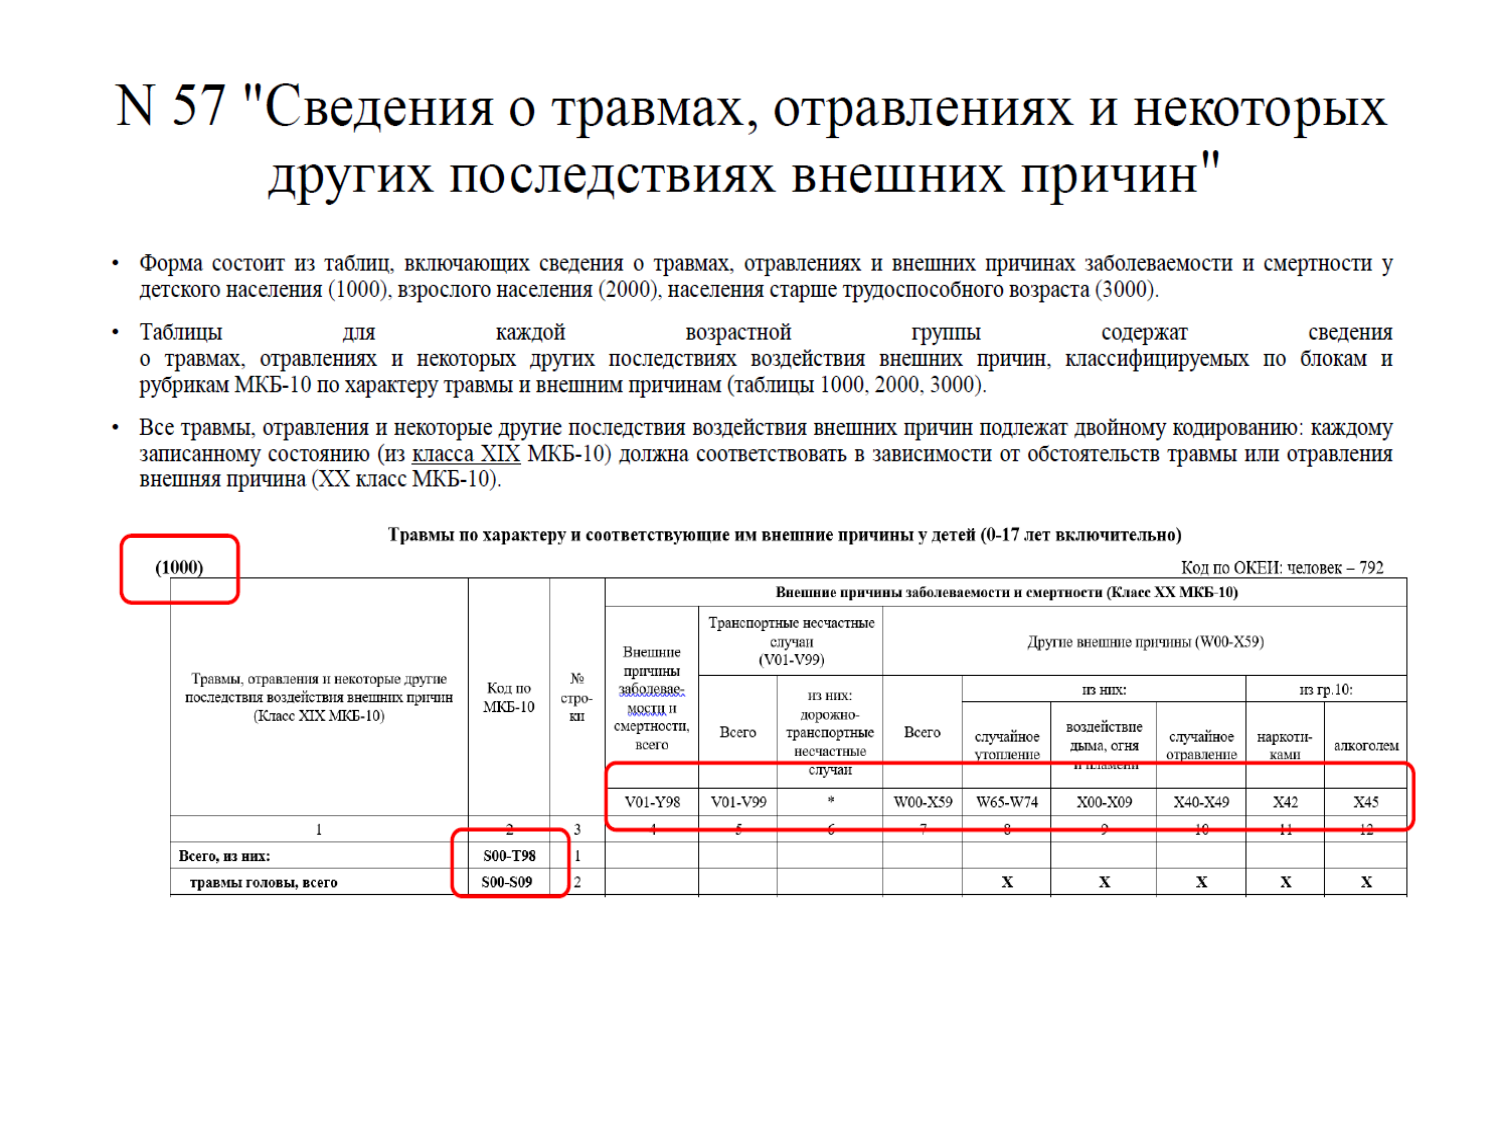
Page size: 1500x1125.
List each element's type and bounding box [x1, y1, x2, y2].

list [0, 0, 1500, 918]
